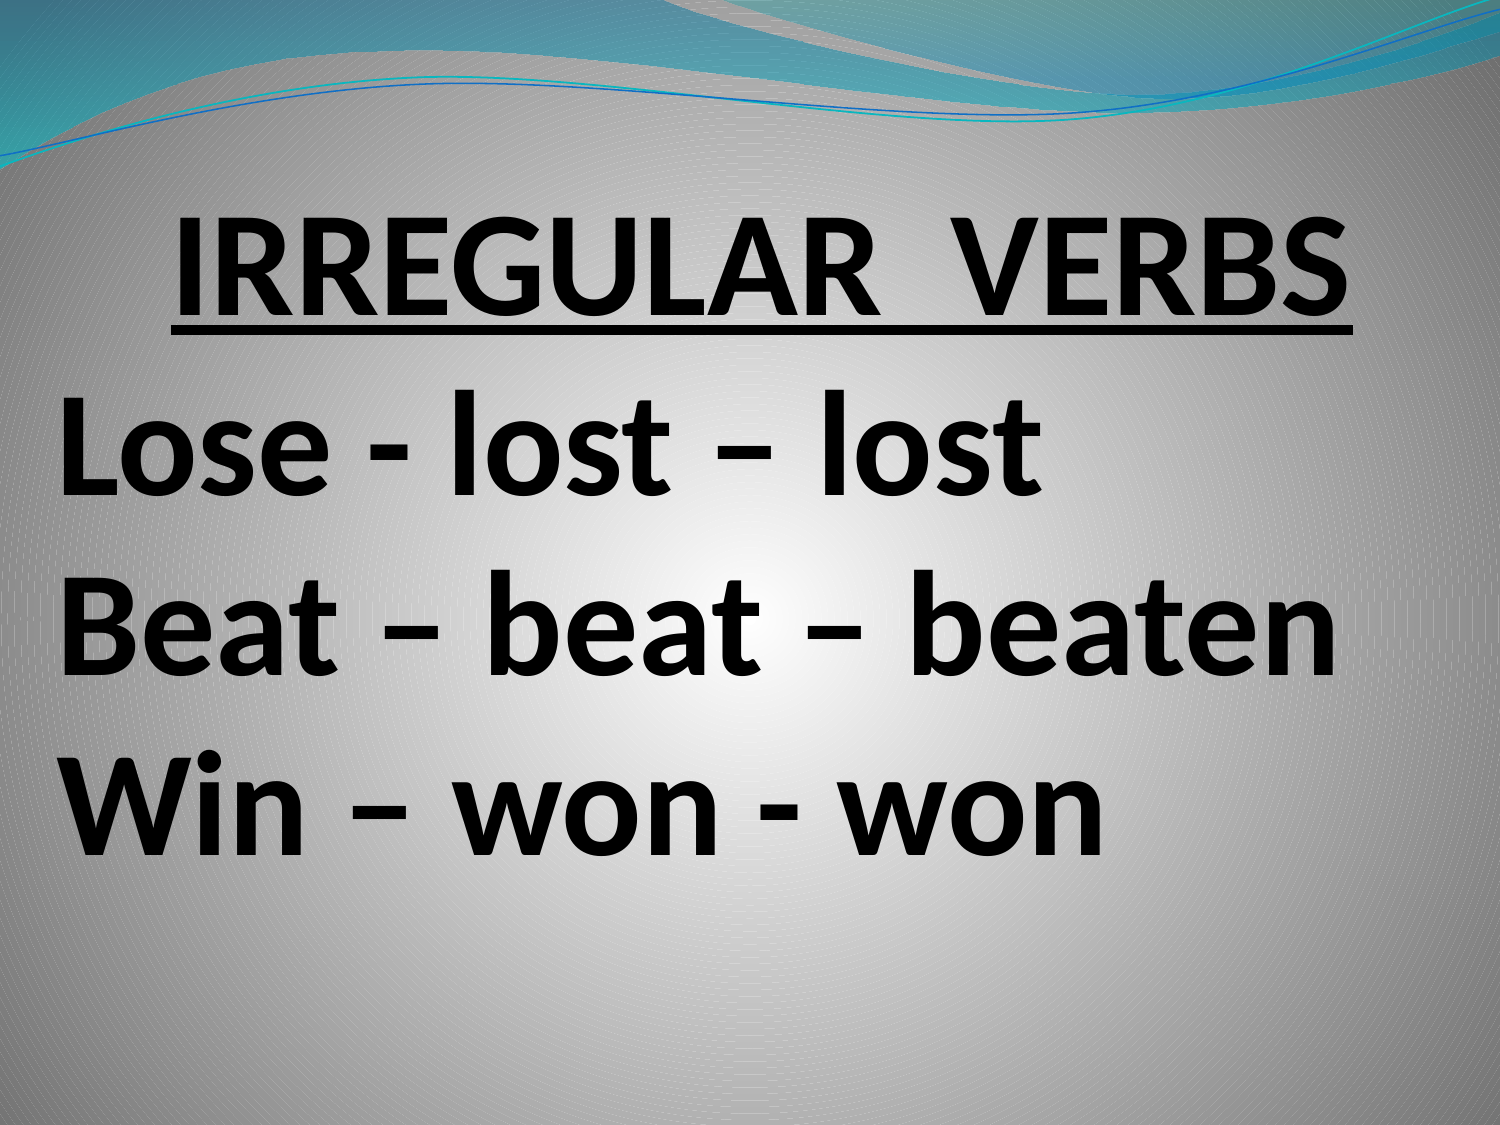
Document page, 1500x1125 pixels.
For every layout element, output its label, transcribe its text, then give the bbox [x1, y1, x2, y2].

text_box IRREGULAR VERBS Lose - lost – lost Beat – beat – beaten Win – won - won [41, 158, 1483, 1073]
